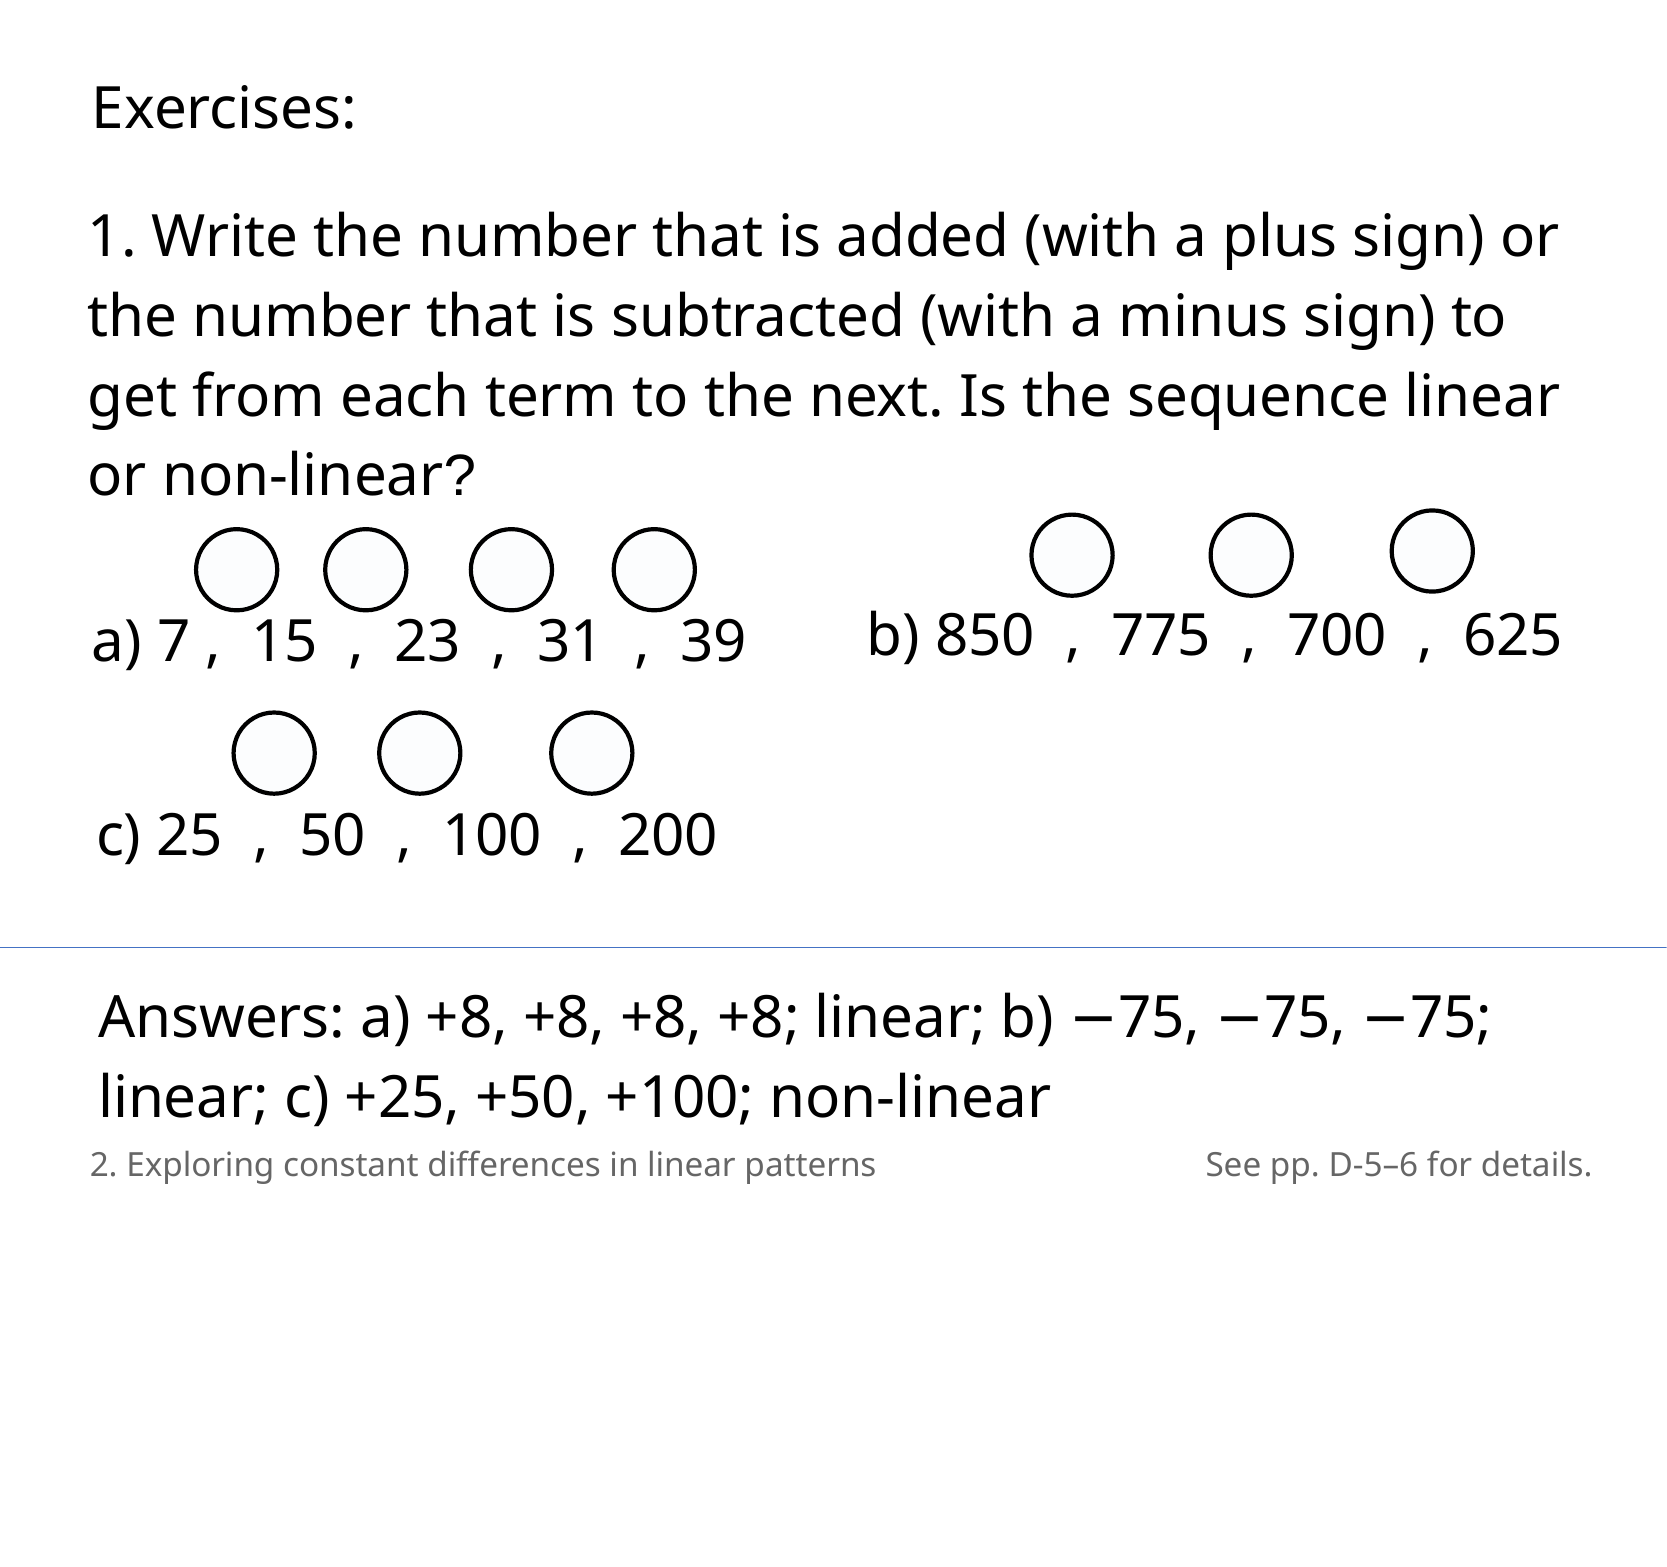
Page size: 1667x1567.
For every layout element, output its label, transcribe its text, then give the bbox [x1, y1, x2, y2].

text_box 2. Exploring constant differences in linear patterns [75, 1135, 963, 1190]
text_box Answers: a) +8, +8, +8, +8; linear; b) −75, −75, −75; linear; c) +25, +50, +100; non-linear [83, 962, 1667, 1137]
text_box Exercises: [77, 62, 1534, 148]
text_box 1. Write the number that is added (with a plus sign) or the number that is subtracted (with a minus sign) to get from each term to the next. Is the sequence linear or non-linear? [72, 181, 1595, 515]
text_box See pp. D-5–6 for details. [1051, 1137, 1608, 1190]
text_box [852, 510, 1581, 658]
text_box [31, 529, 776, 664]
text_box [81, 712, 743, 858]
